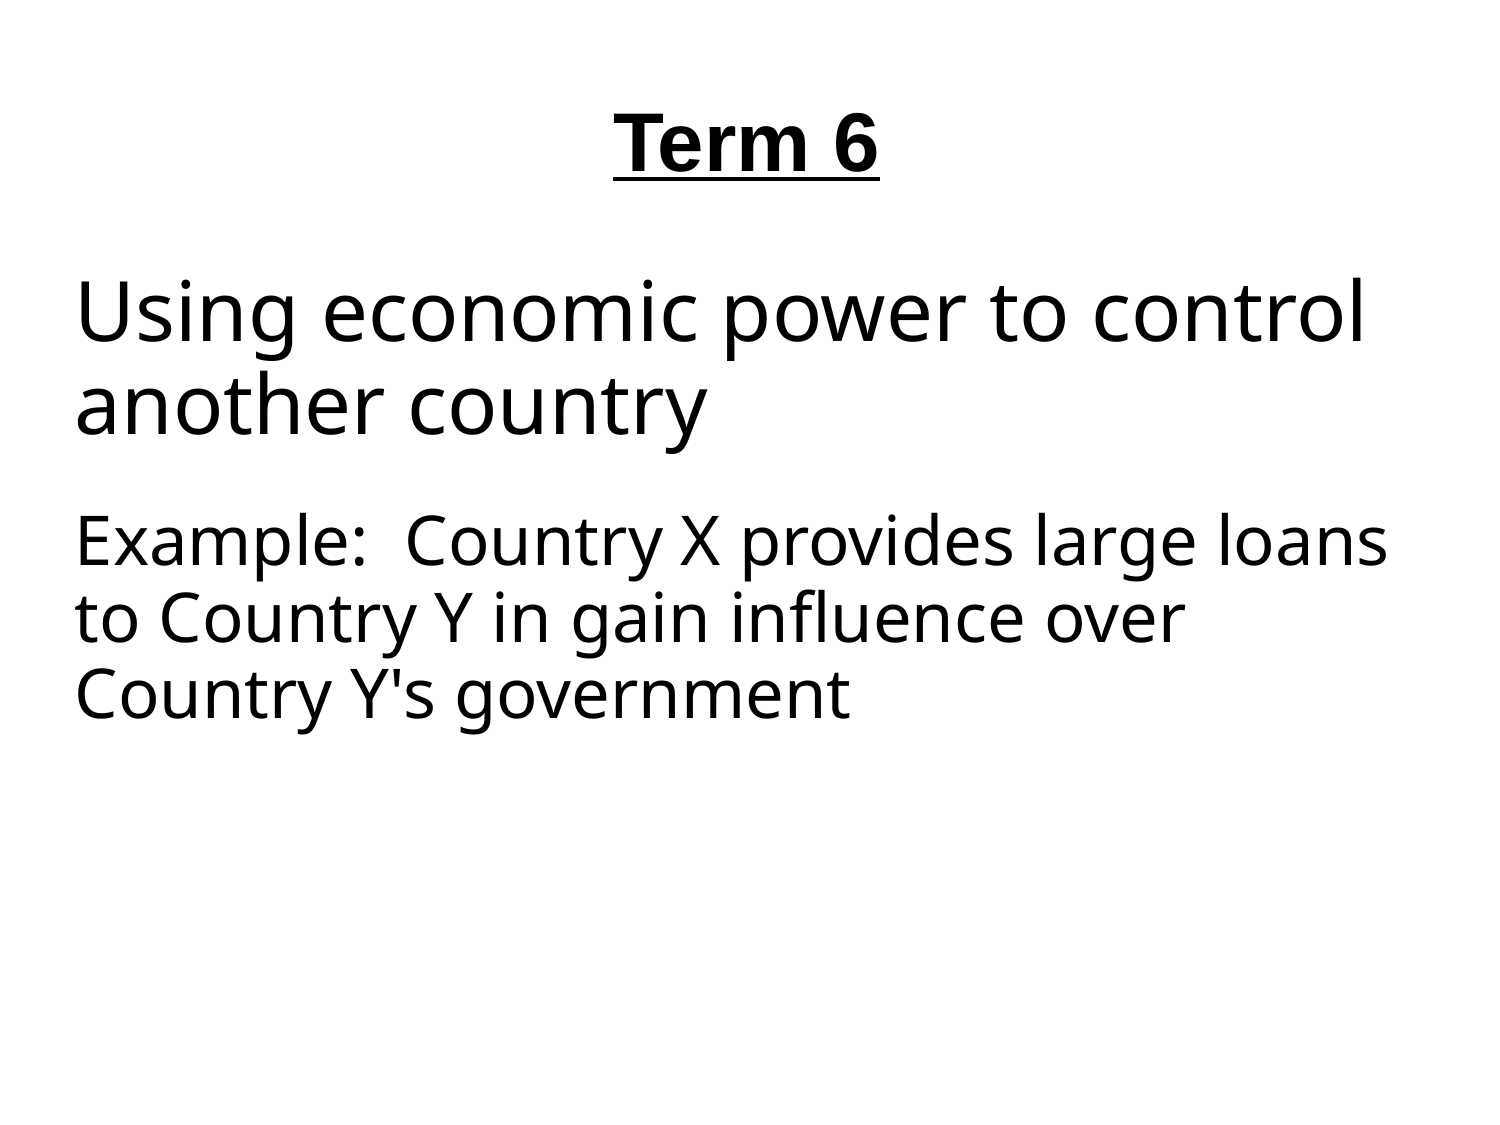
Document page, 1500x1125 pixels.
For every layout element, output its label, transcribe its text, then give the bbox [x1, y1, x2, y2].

text_box Using economic power to control another country Example: Country X provides large loans to Country Y in gain influence over Country Y's government [74, 263, 1425, 1006]
text_box Term 6 [39, 44, 1455, 233]
